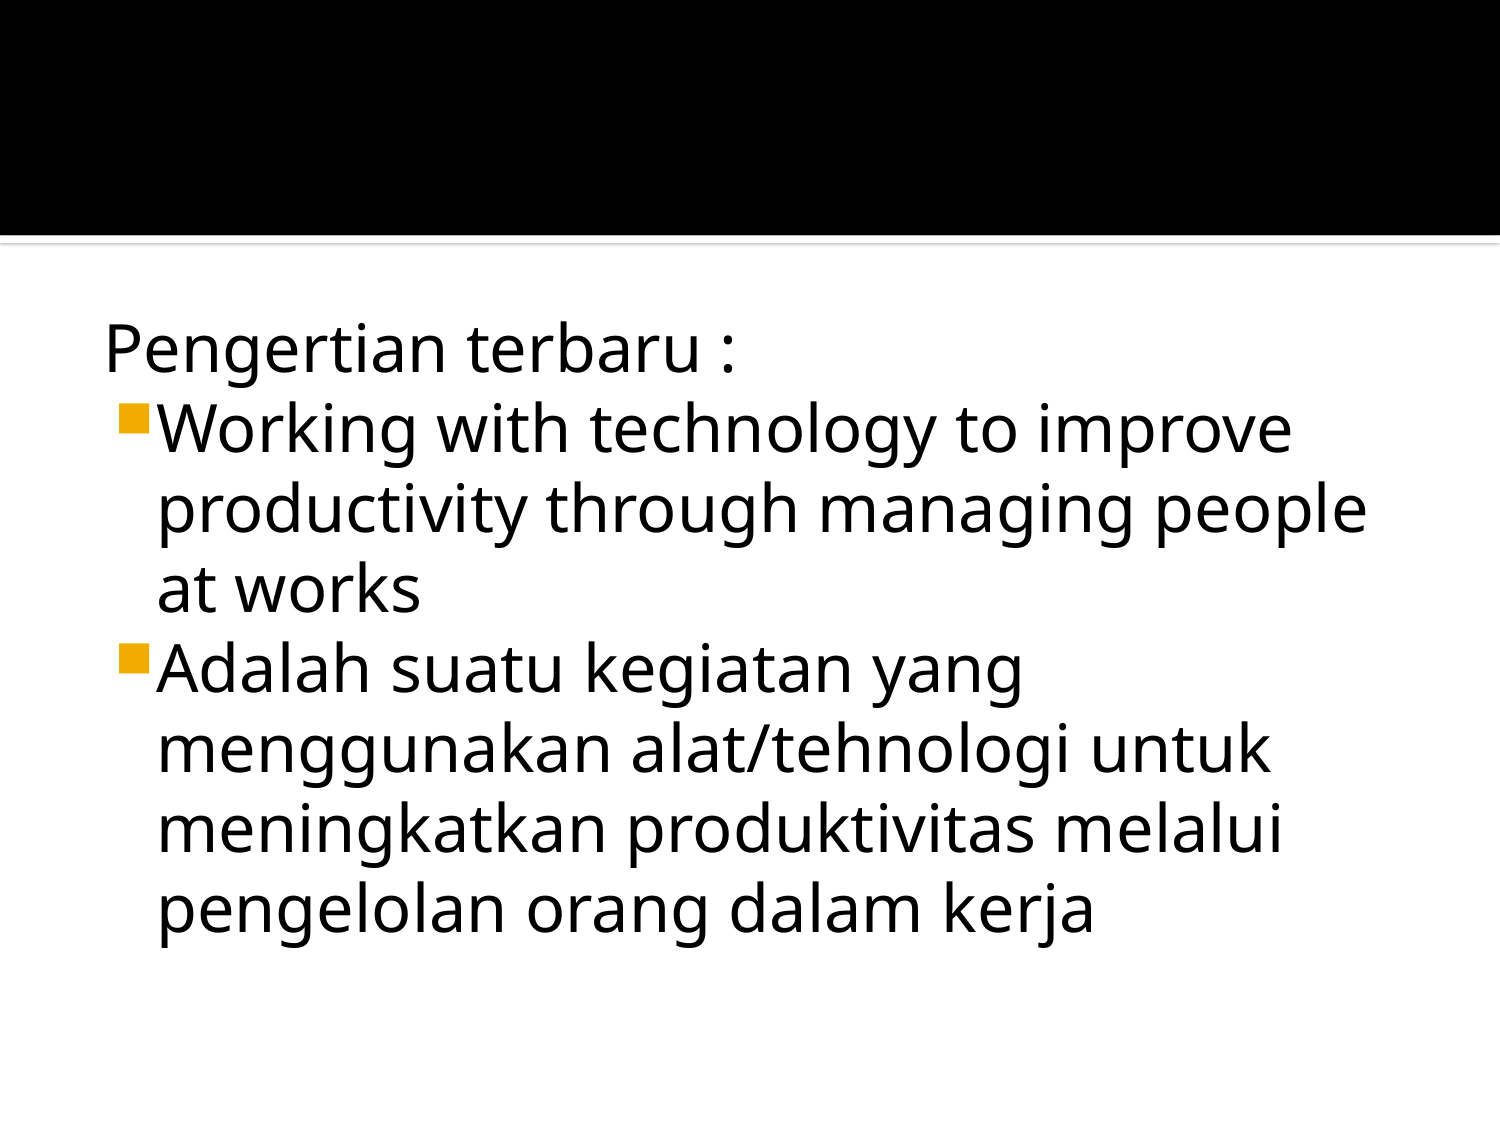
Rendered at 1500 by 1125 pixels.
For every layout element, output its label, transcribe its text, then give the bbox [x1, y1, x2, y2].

list Pengertian terbaru : Working with technology to improve productivity through managing people at works Adalah suatu kegiatan yang menggunakan alat/tehnologi untuk meningkatkan produktivitas melalui pengelolan orang dalam kerja [75, 291, 1425, 1050]
